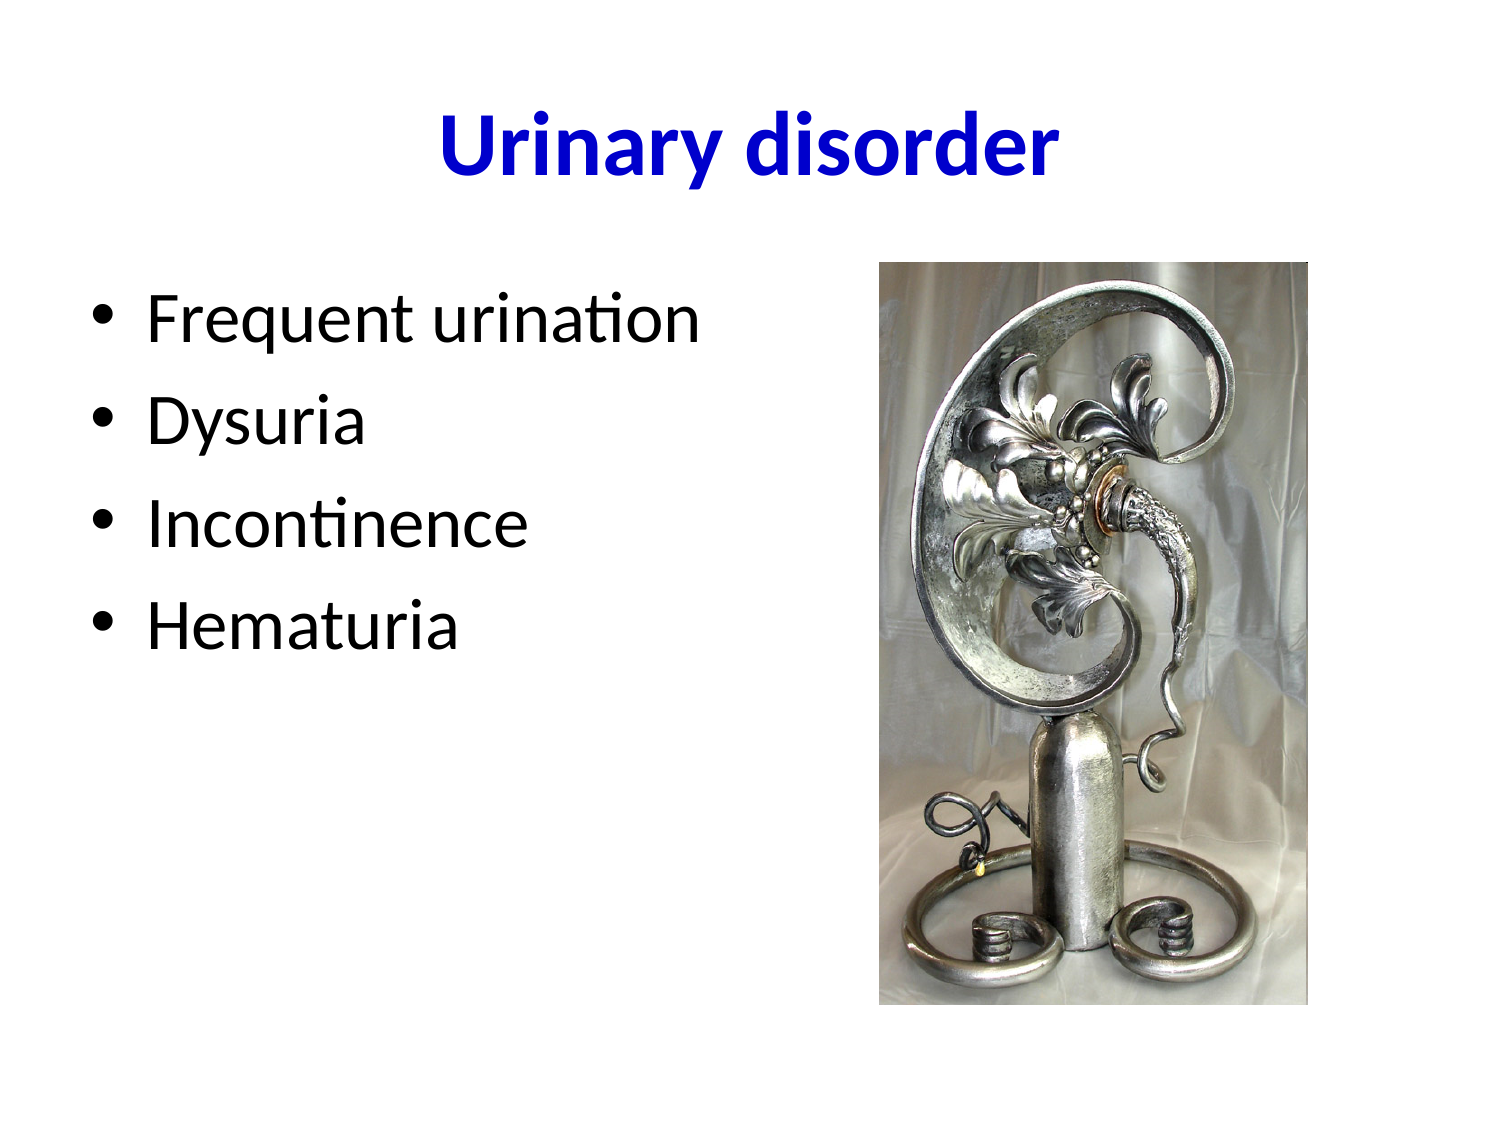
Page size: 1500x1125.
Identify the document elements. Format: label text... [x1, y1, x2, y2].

list Frequent urination Dysuria Incontinence Hematuria [75, 262, 738, 1005]
title Urinary disorder [75, 45, 1425, 233]
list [879, 262, 1308, 1006]
